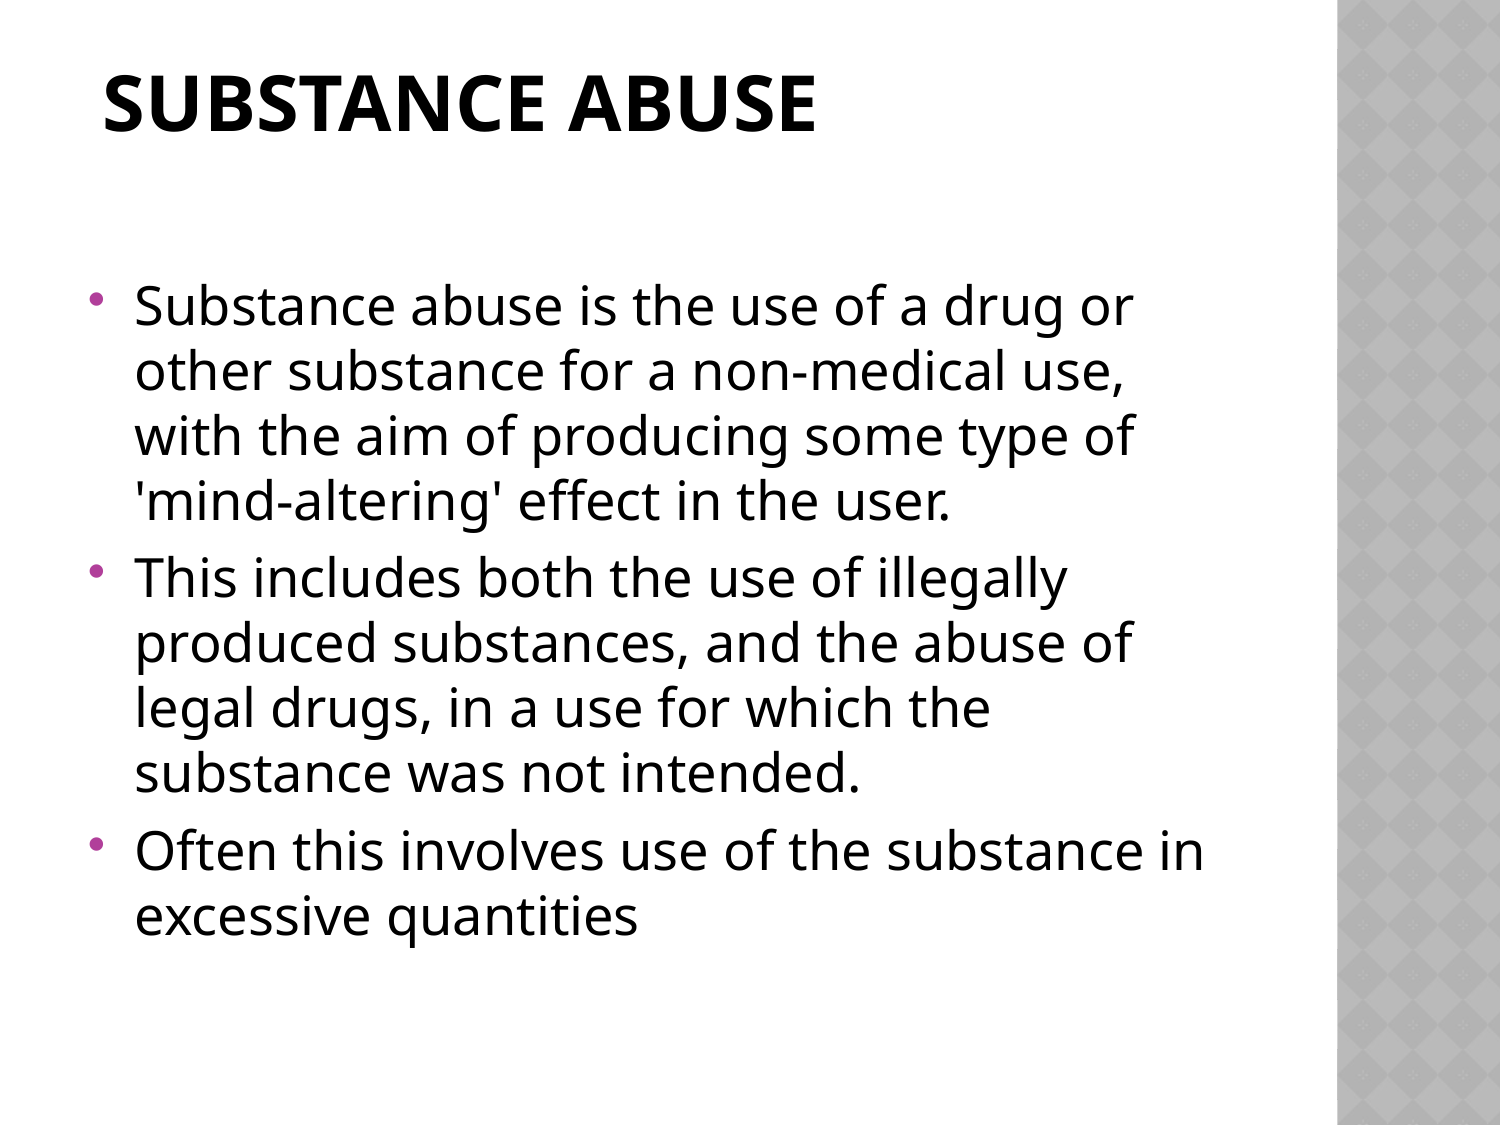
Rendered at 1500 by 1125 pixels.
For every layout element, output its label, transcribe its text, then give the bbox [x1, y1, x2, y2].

list Substance abuse is the use of a drug or other substance for a non-medical use, with the aim of producing some type of 'mind-altering' effect in the user. This includes both the use of illegally produced substances, and the abuse of legal drugs, in a use for which the substance was not intended. Often this involves use of the substance in excessive quantities [75, 264, 1263, 1059]
title Substance abuse [75, 52, 1263, 240]
